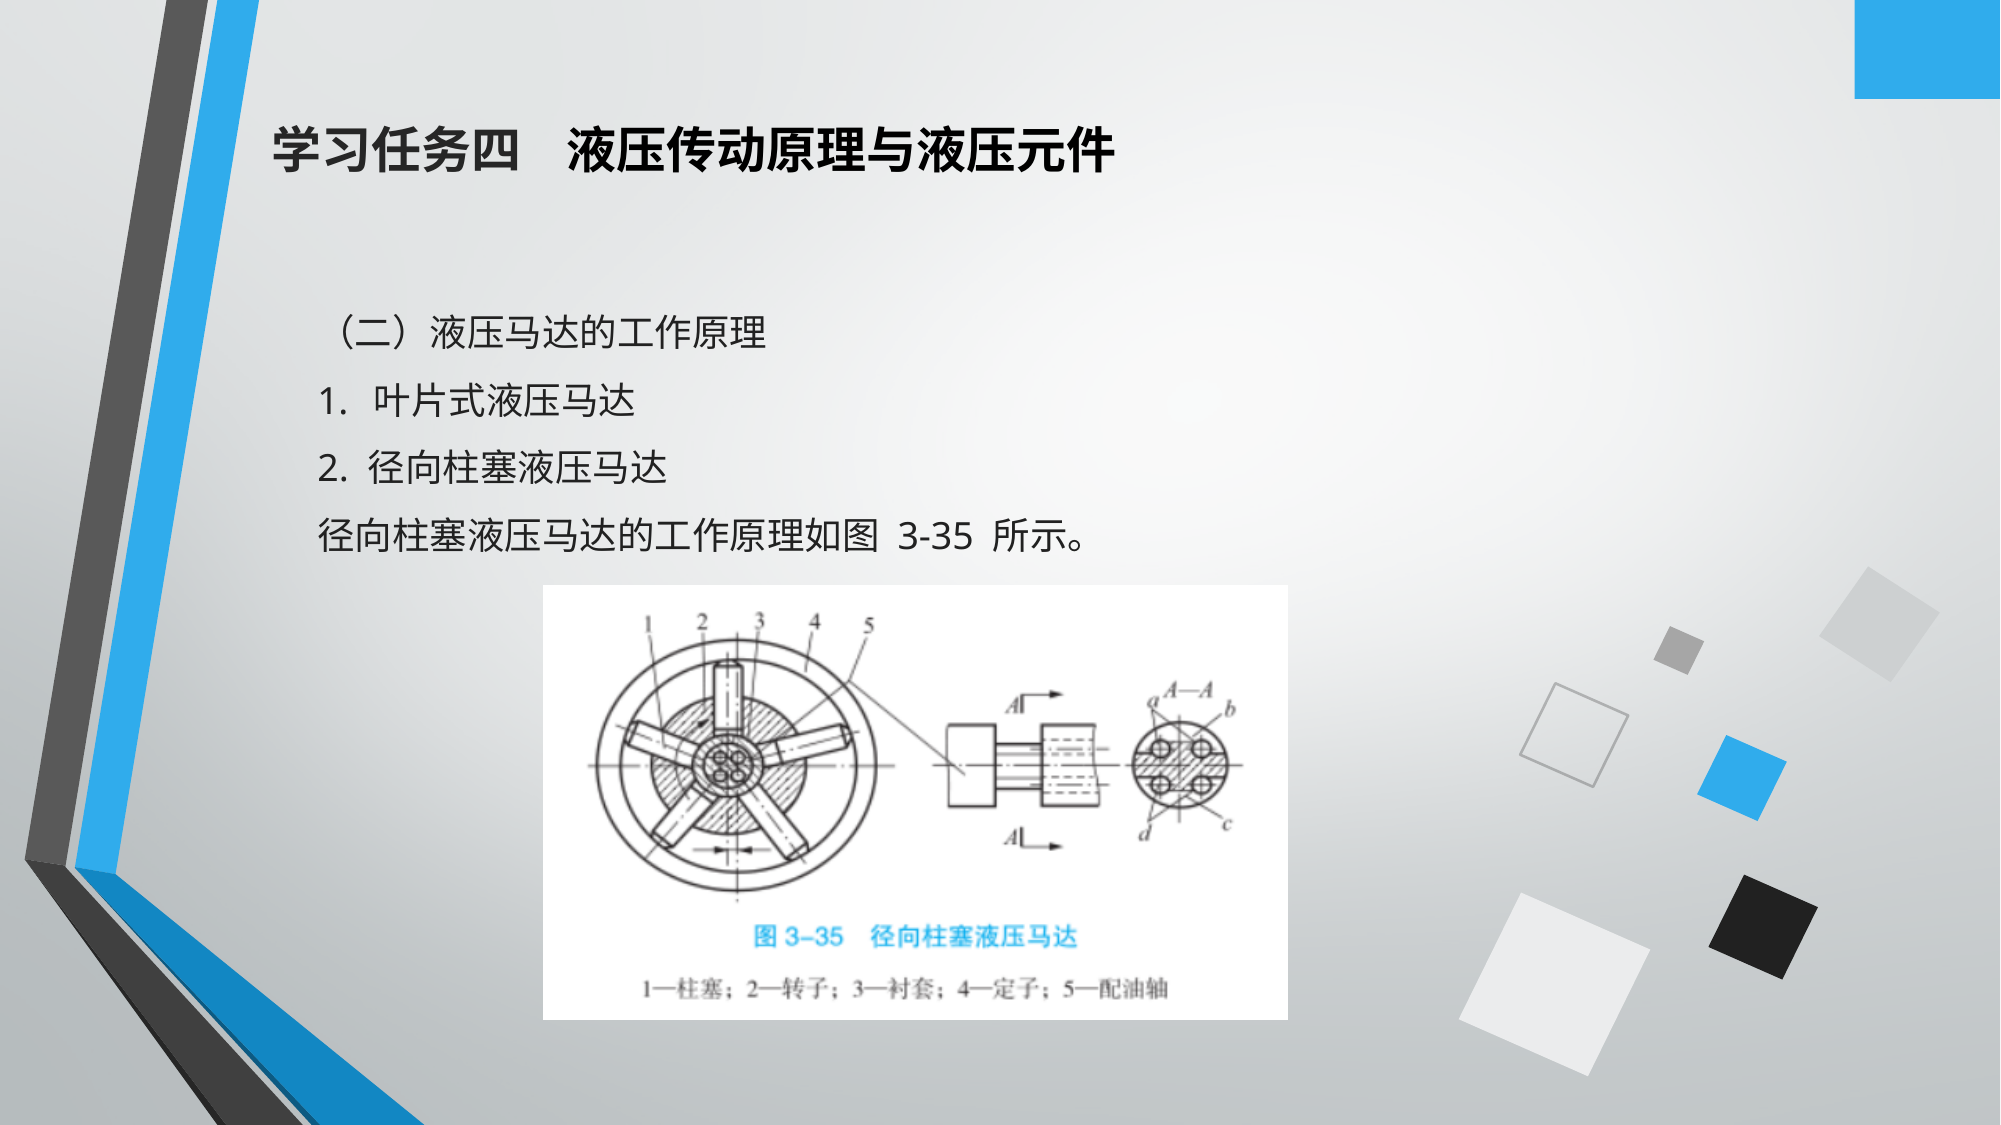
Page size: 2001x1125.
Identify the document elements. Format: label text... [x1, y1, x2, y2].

text_box 学习任务四 液压传动原理与液压元件 [256, 98, 1968, 230]
text_box （二）液压马达的工作原理 叶片式液压马达 2. 径向柱塞液压马达 径向柱塞液压马达的工作原理如图 3-35 所示。 [302, 279, 1623, 565]
text_box [1853, 0, 2000, 100]
picture [543, 585, 1288, 1021]
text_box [1505, 488, 1886, 1125]
